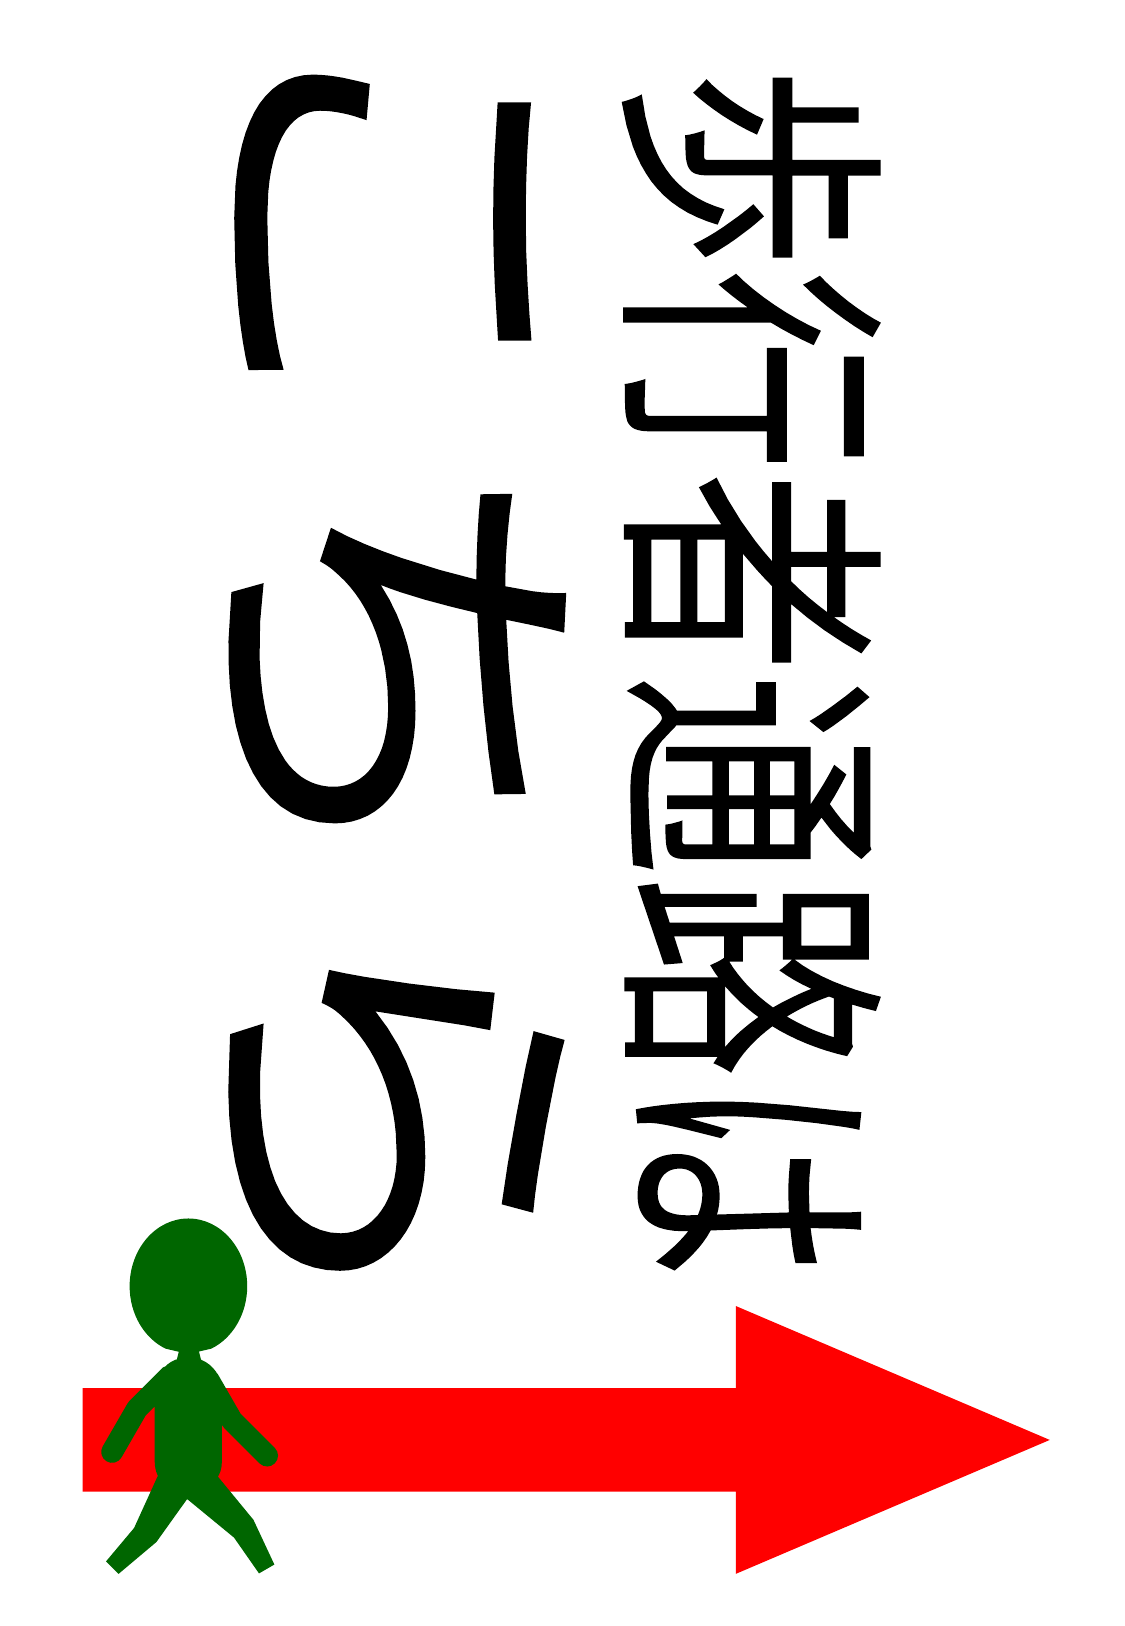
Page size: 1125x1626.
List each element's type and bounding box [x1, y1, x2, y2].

text_box [101, 1218, 279, 1574]
text_box [80, 1386, 157, 1494]
text_box [219, 1304, 1052, 1576]
